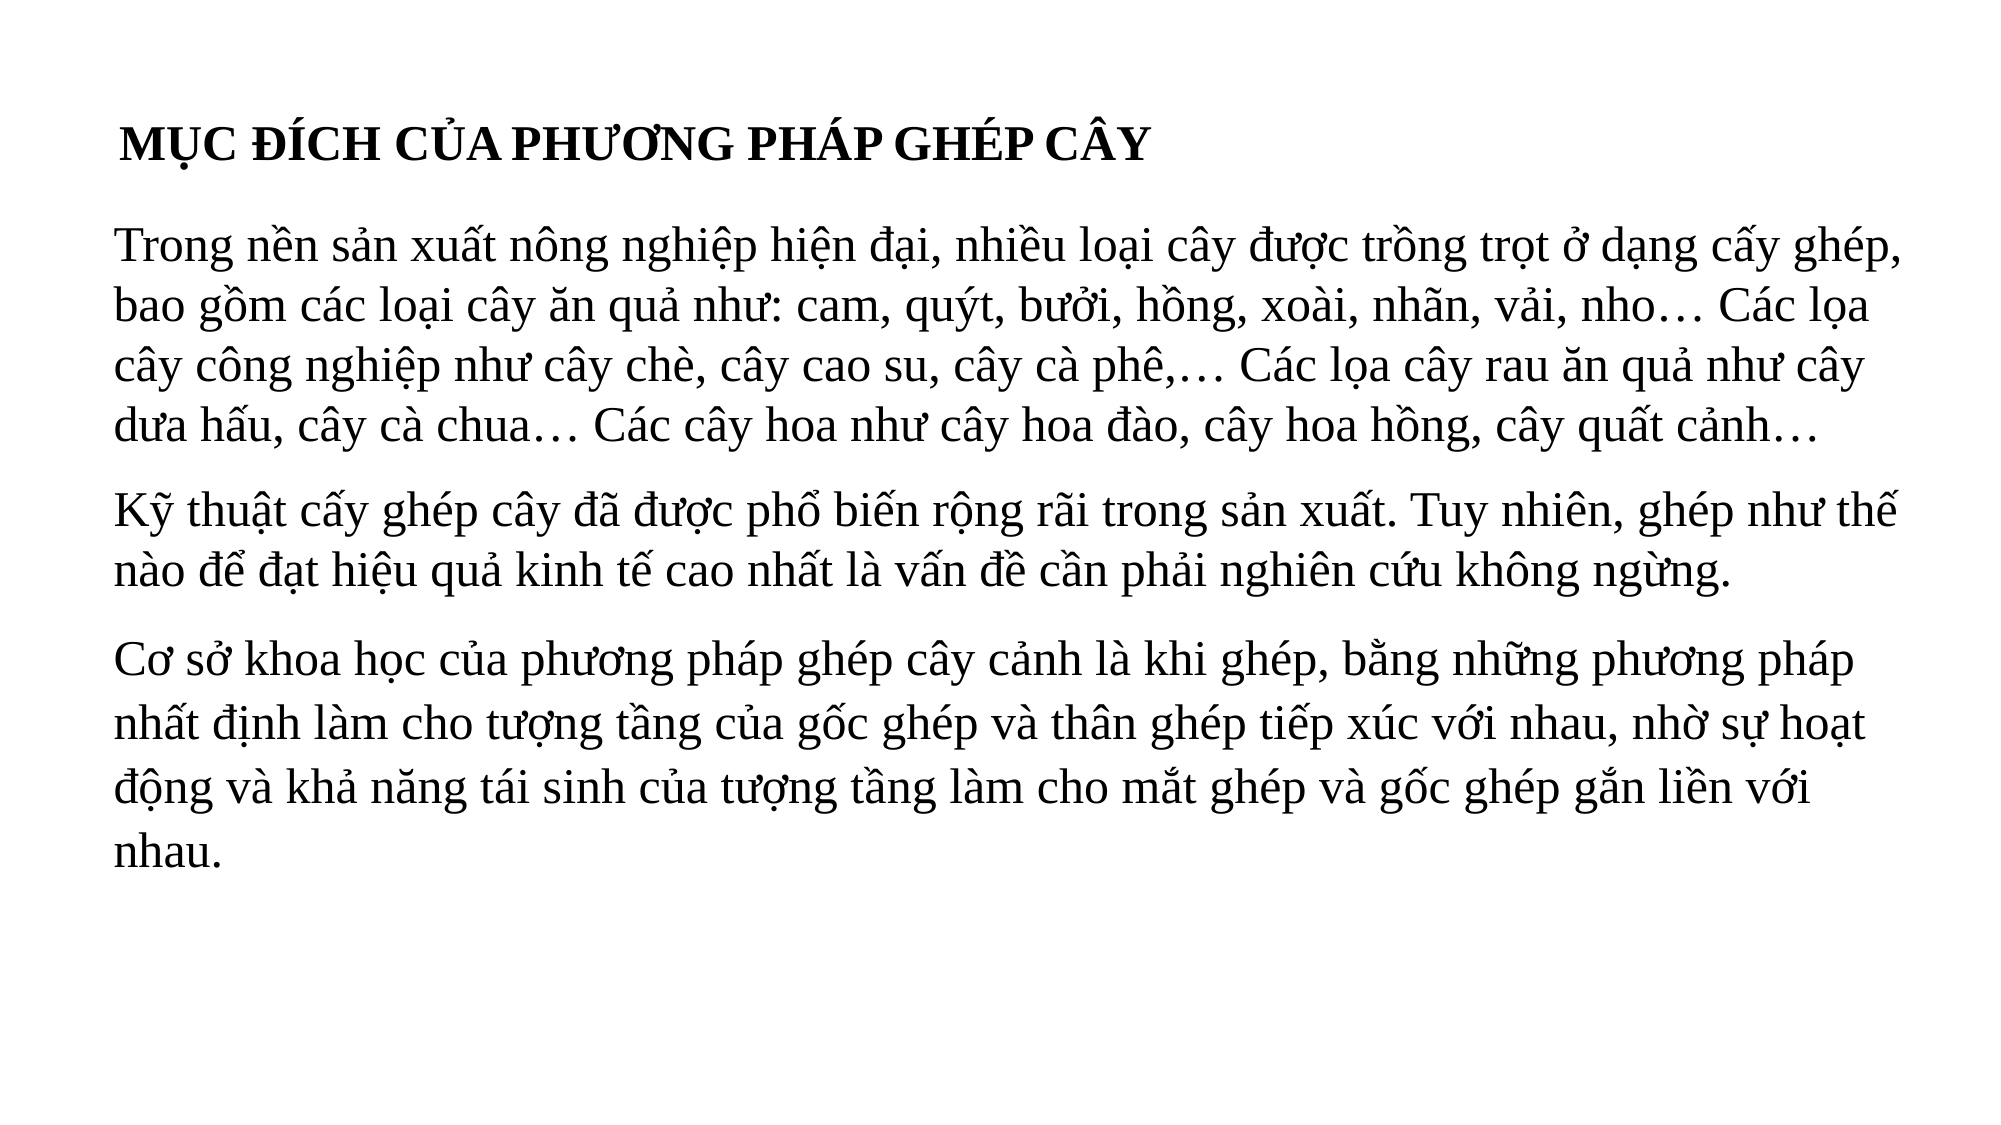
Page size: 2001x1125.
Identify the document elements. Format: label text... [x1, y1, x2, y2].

text_box Trong nền sản xuất nông nghiệp hiện đại, nhiều loại cây được trồng trọt ở dạng cấy ghép, bao gồm các loại cây ăn quả như: cam, quýt, bưởi, hồng, xoài, nhãn, vải, nho… Các lọa cây công nghiệp như cây chè, cây cao su, cây cà phê,… Các lọa cây rau ăn quả như cây dưa hấu, cây cà chua… Các cây hoa như cây hoa đào, cây hoa hồng, cây quất cảnh… Kỹ thuật cấy ghép cây đã được phổ biến rộng rãi trong sản xuất. Tuy nhiên, ghép như thế nào để đạt hiệu quả kinh tế cao nhất là vấn đề cần phải nghiên cứu không ngừng. Cơ sở khoa học của phương pháp ghép cây cảnh là khi ghép, bằng những phương pháp nhất định làm cho tượng tầng của gốc ghép và thân ghép tiếp xúc với nhau, nhờ sự hoạt động và khả năng tái sinh của tượng tầng làm cho mắt ghép và gốc ghép gắn liền với nhau. [98, 203, 1925, 886]
text_box MỤC ĐÍCH CỦA PHƯƠNG PHÁP GHÉP CÂY [104, 103, 1168, 178]
